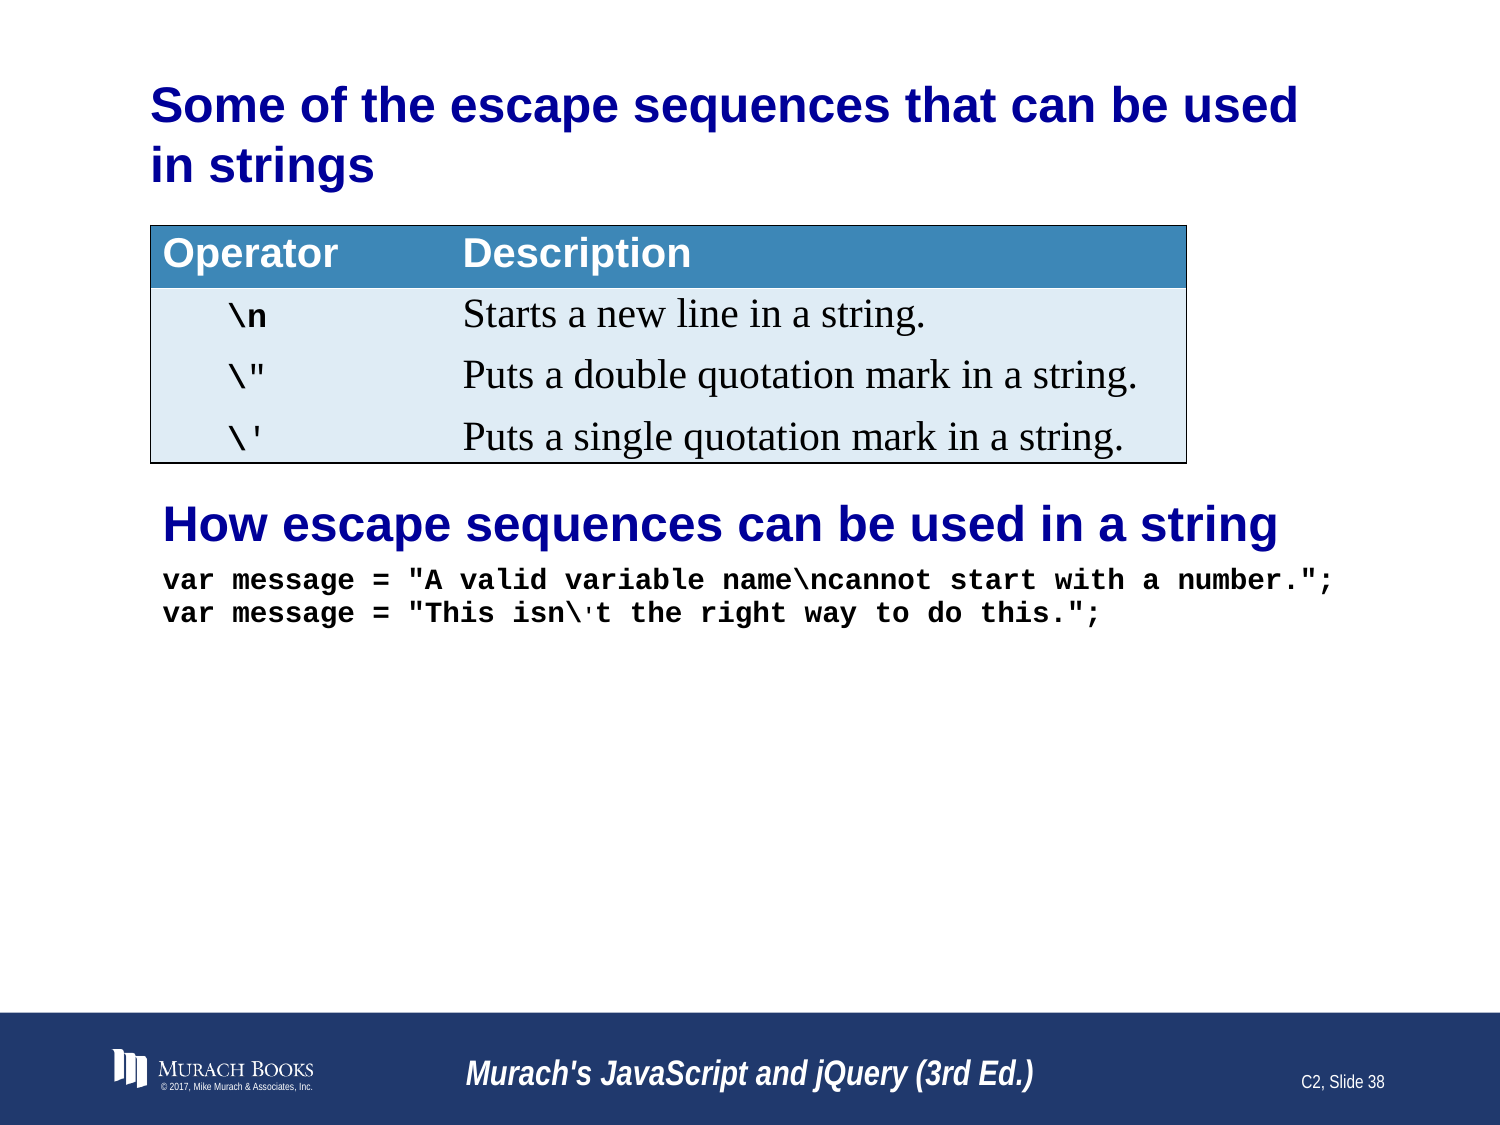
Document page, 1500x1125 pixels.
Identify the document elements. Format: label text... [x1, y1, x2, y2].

slide_number Murach's JavaScript and jQuery (3rd Ed.) [463, 1025, 1050, 1100]
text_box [149, 212, 1363, 637]
footer © 2017, Mike Murach & Associates, Inc. [12, 1025, 463, 1100]
title Some of the escape sequences that can be used in strings [150, 72, 1350, 194]
slide_number C2, Slide 38 [1087, 1025, 1400, 1100]
